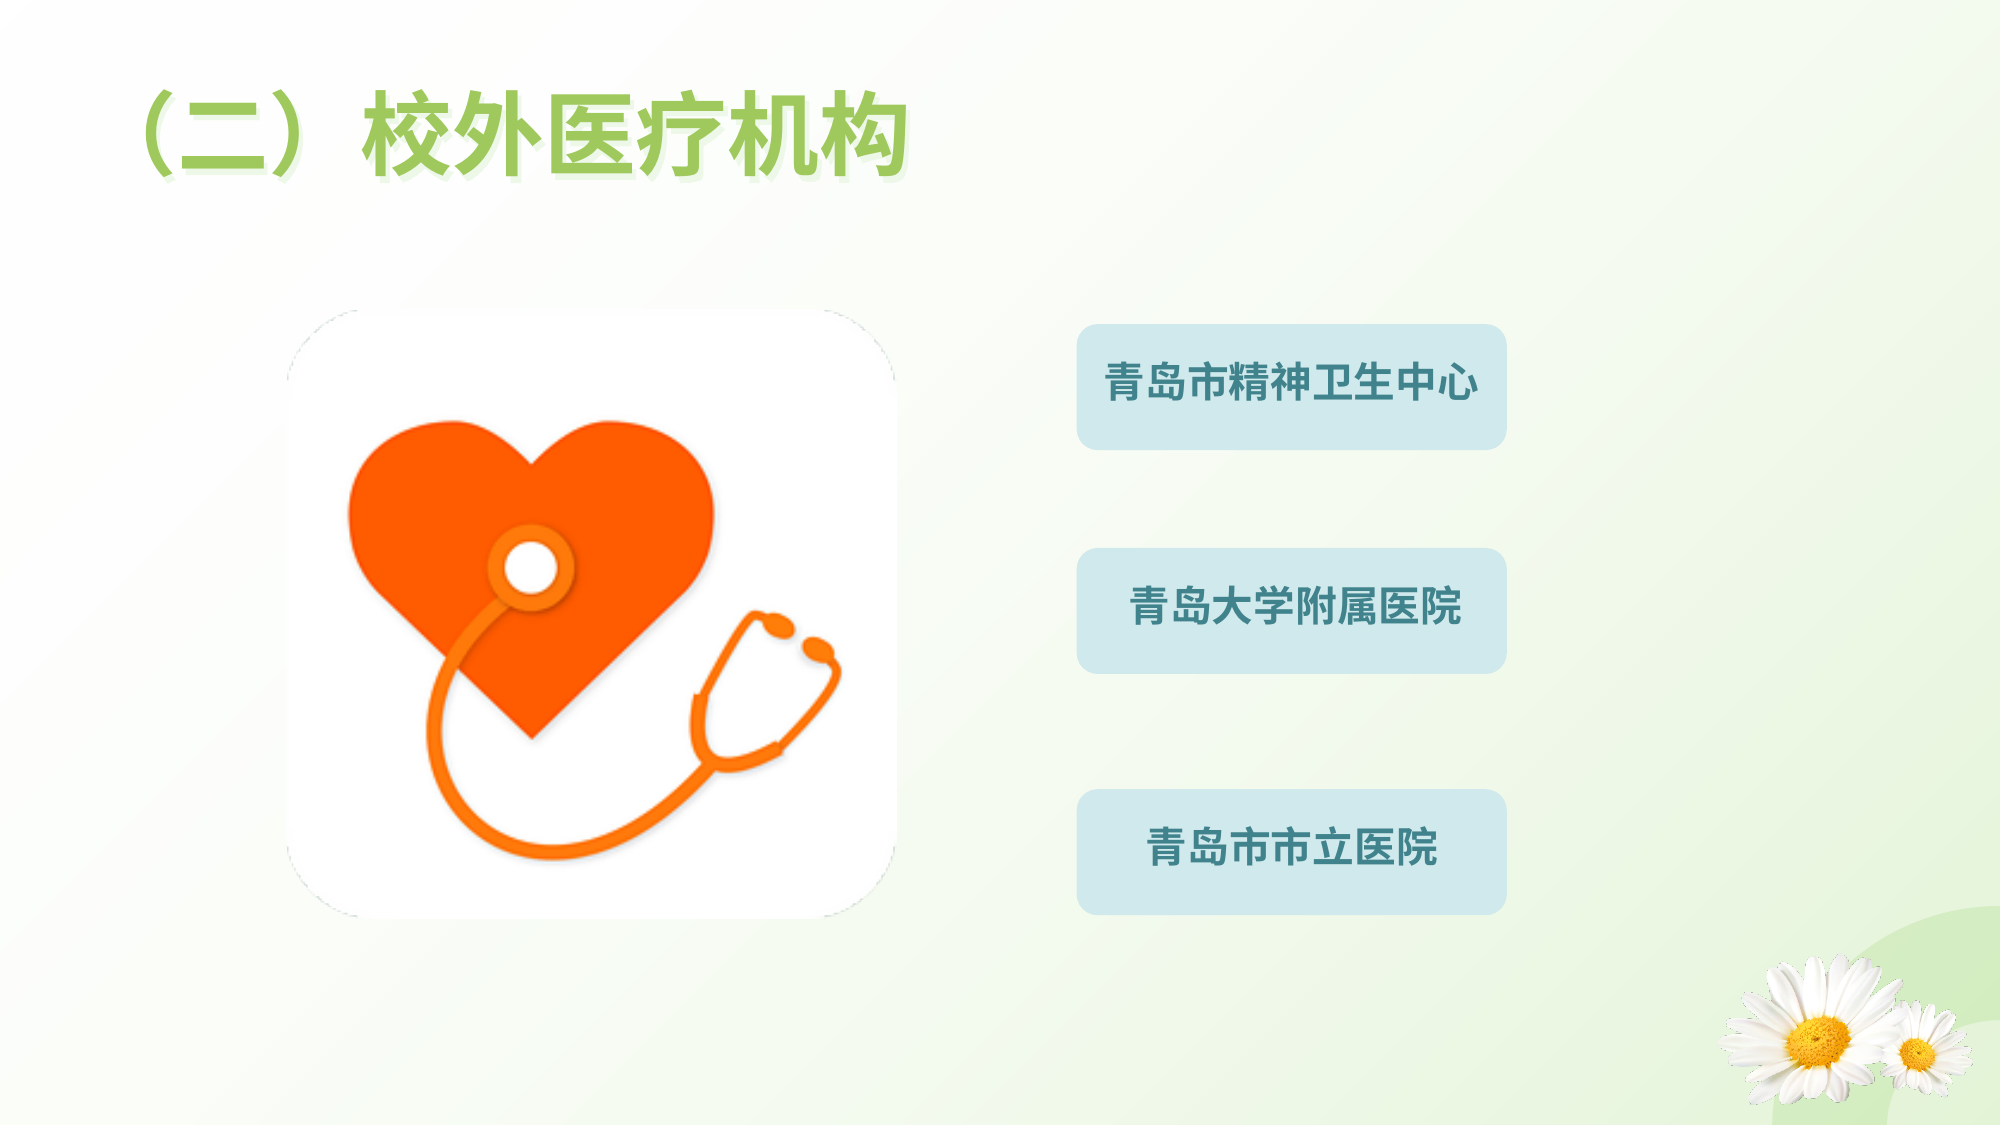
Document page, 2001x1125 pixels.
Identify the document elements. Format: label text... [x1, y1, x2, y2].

text_box 青岛大学附属医院 [1103, 579, 1487, 643]
text_box [1075, 788, 1508, 917]
text_box 青岛市精神卫生中心 [1103, 355, 1495, 419]
text_box （二）校外医疗机构 [70, 82, 1642, 182]
text_box [1075, 323, 1508, 452]
picture [1718, 953, 1973, 1105]
text_box 青岛市市立医院 [1096, 820, 1487, 884]
picture [286, 309, 897, 919]
text_box [1075, 546, 1508, 676]
